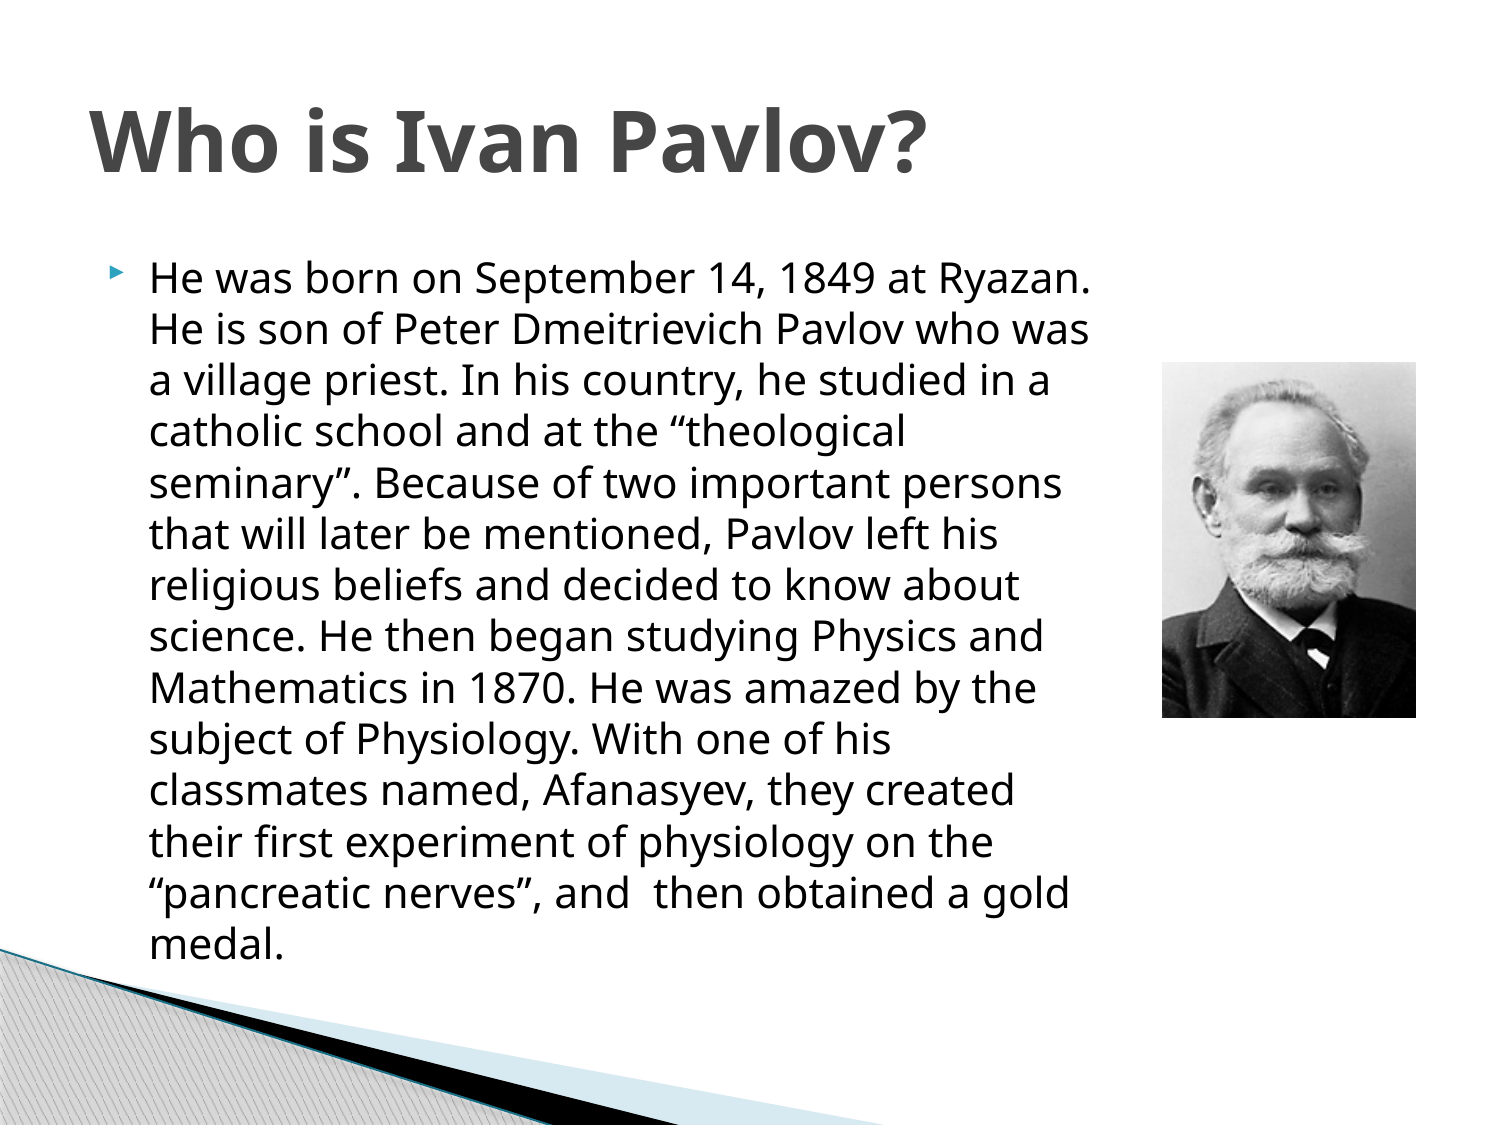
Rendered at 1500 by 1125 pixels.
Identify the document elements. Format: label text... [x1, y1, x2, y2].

title Who is Ivan Pavlov? [75, 45, 1425, 233]
list He was born on September 14, 1849 at Ryazan. He is son of Peter Dmeitrievich Pavlov who was a village priest. In his country, he studied in a catholic school and at the “theological seminary”. Because of two important persons that will later be mentioned, Pavlov left his religious beliefs and decided to know about science. He then began studying Physics and Mathematics in 1870. He was amazed by the subject of Physiology. With one of his classmates named, Afanasyev, they created their first experiment of physiology on the “pancreatic nerves”, and then obtained a gold medal. [75, 243, 1125, 988]
picture [1162, 362, 1416, 718]
